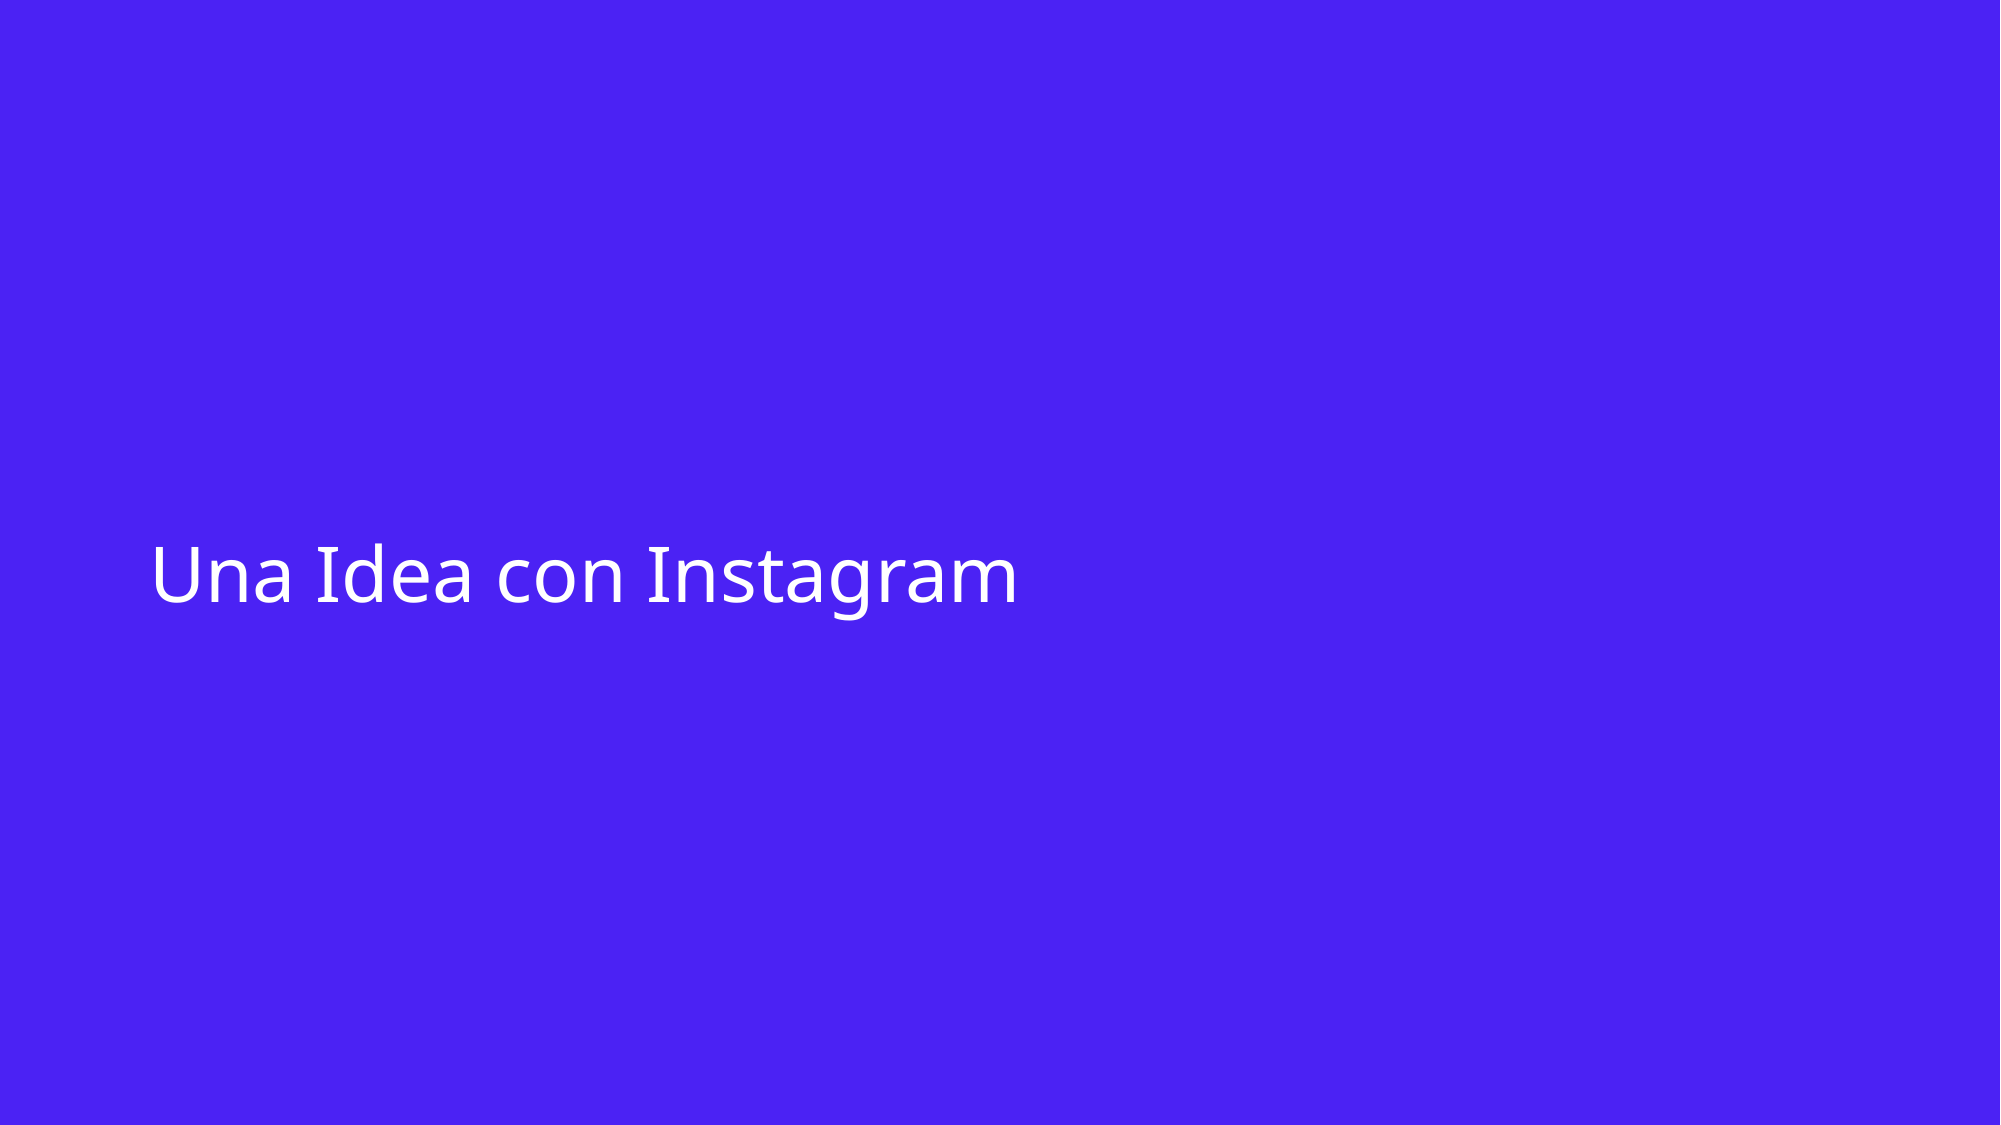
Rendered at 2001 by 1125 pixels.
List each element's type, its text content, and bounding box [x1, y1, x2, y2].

title Una Idea con Instagram [134, 408, 1655, 627]
